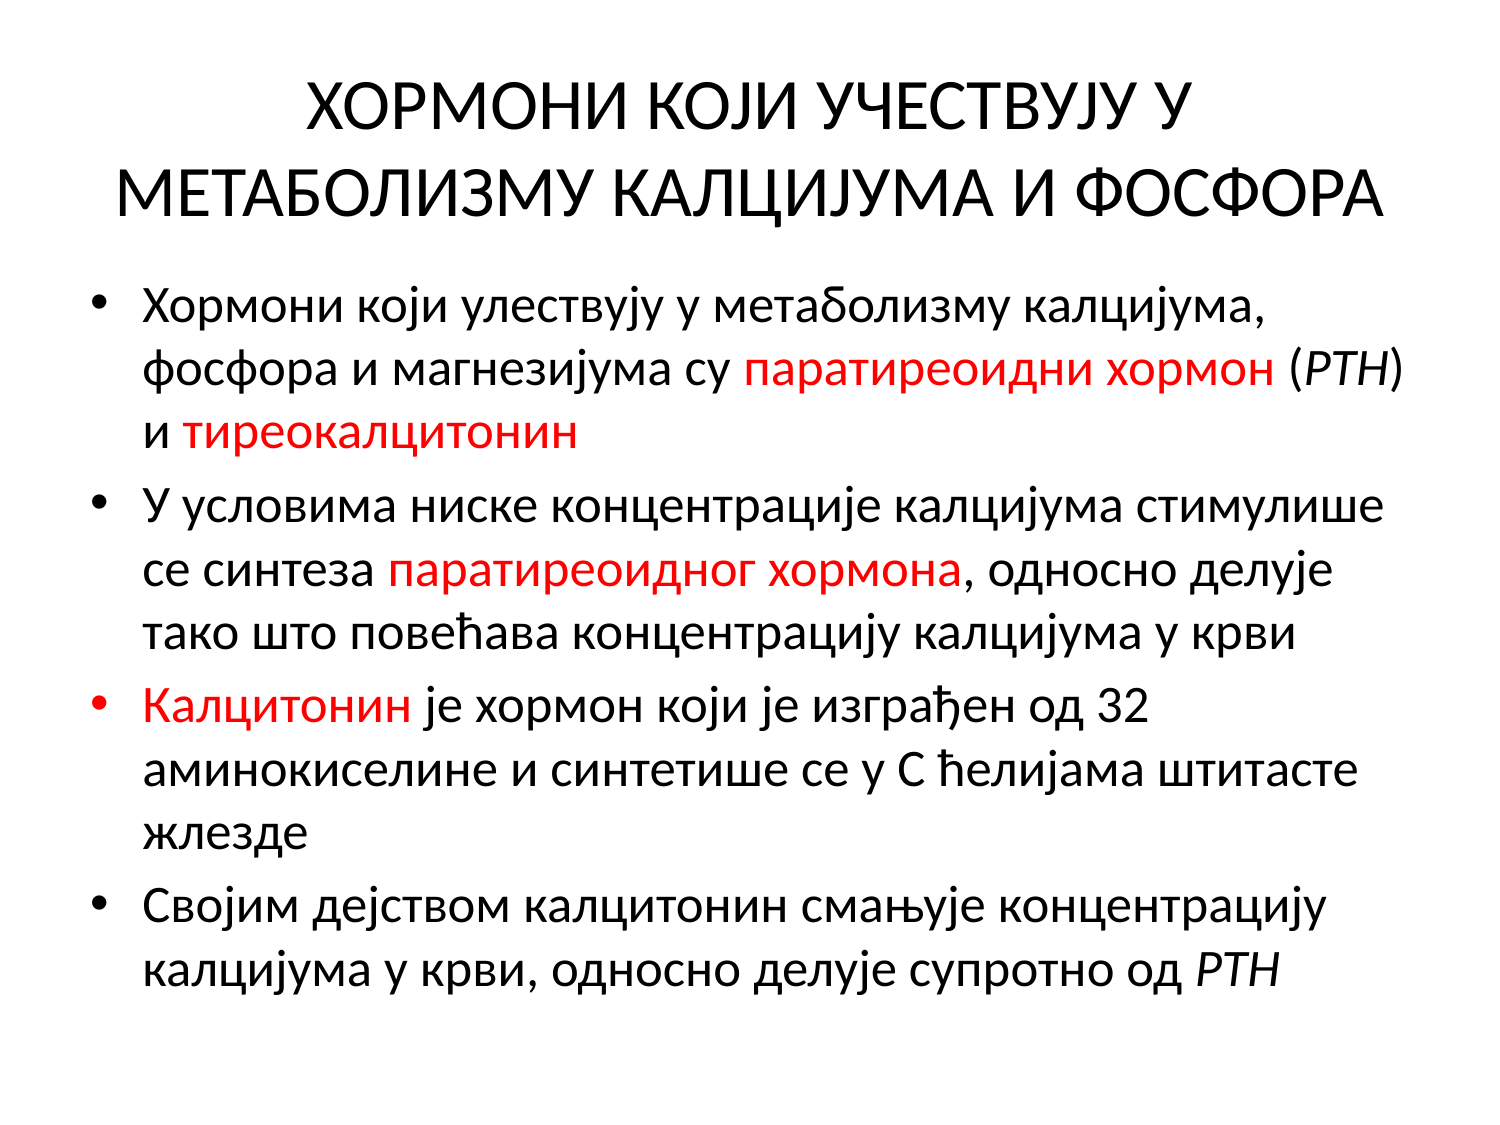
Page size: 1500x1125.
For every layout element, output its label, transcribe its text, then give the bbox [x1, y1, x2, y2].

title ХОРМОНИ КОЈИ УЧЕСТВУЈУ У МЕТАБОЛИЗМУ КАЛЦИЈУМА И ФОСФОРА [75, 37, 1425, 250]
list Хормони који улествују у метаболизму калцијума, фосфора и магнезијума су паратиреоидни хормон (PTH) и тиреокалцитонин У условима ниске концентрације калцијума стимулише се синтеза паратиреоидног хормона, односно делује тако што повећава концентрацију калцијума у крви Калцитонин је хормон који је изграђен од 32 аминокиселине и синтетише се у С ћелијама штитасте жлезде Својим дејством калцитонин смањује концентрацију калцијума у крви, односно делује супротно од PTH [75, 262, 1425, 1005]
